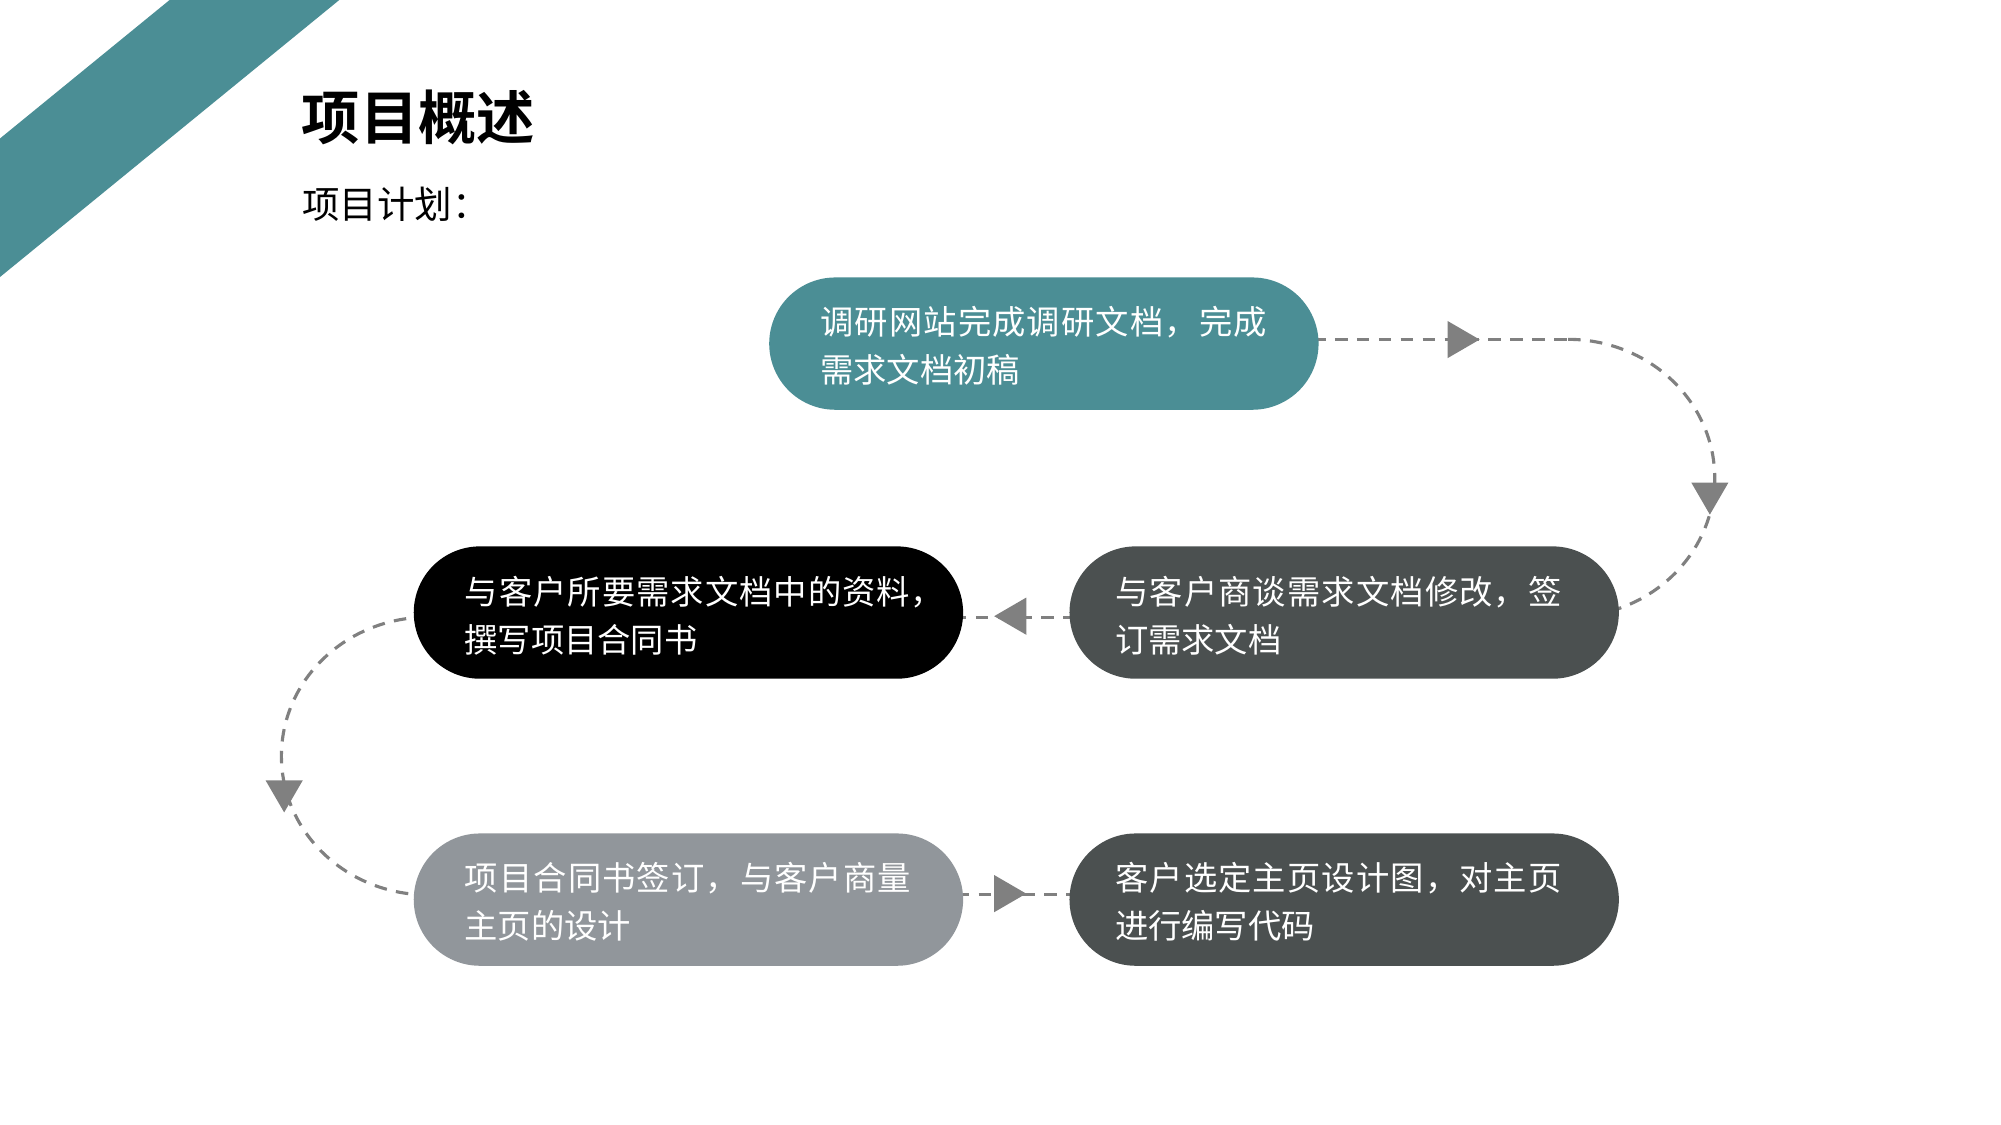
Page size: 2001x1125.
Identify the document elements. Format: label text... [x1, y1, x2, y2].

text_box 项目概述 [287, 73, 550, 159]
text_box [265, 277, 1729, 966]
text_box 项目计划： [287, 173, 505, 233]
